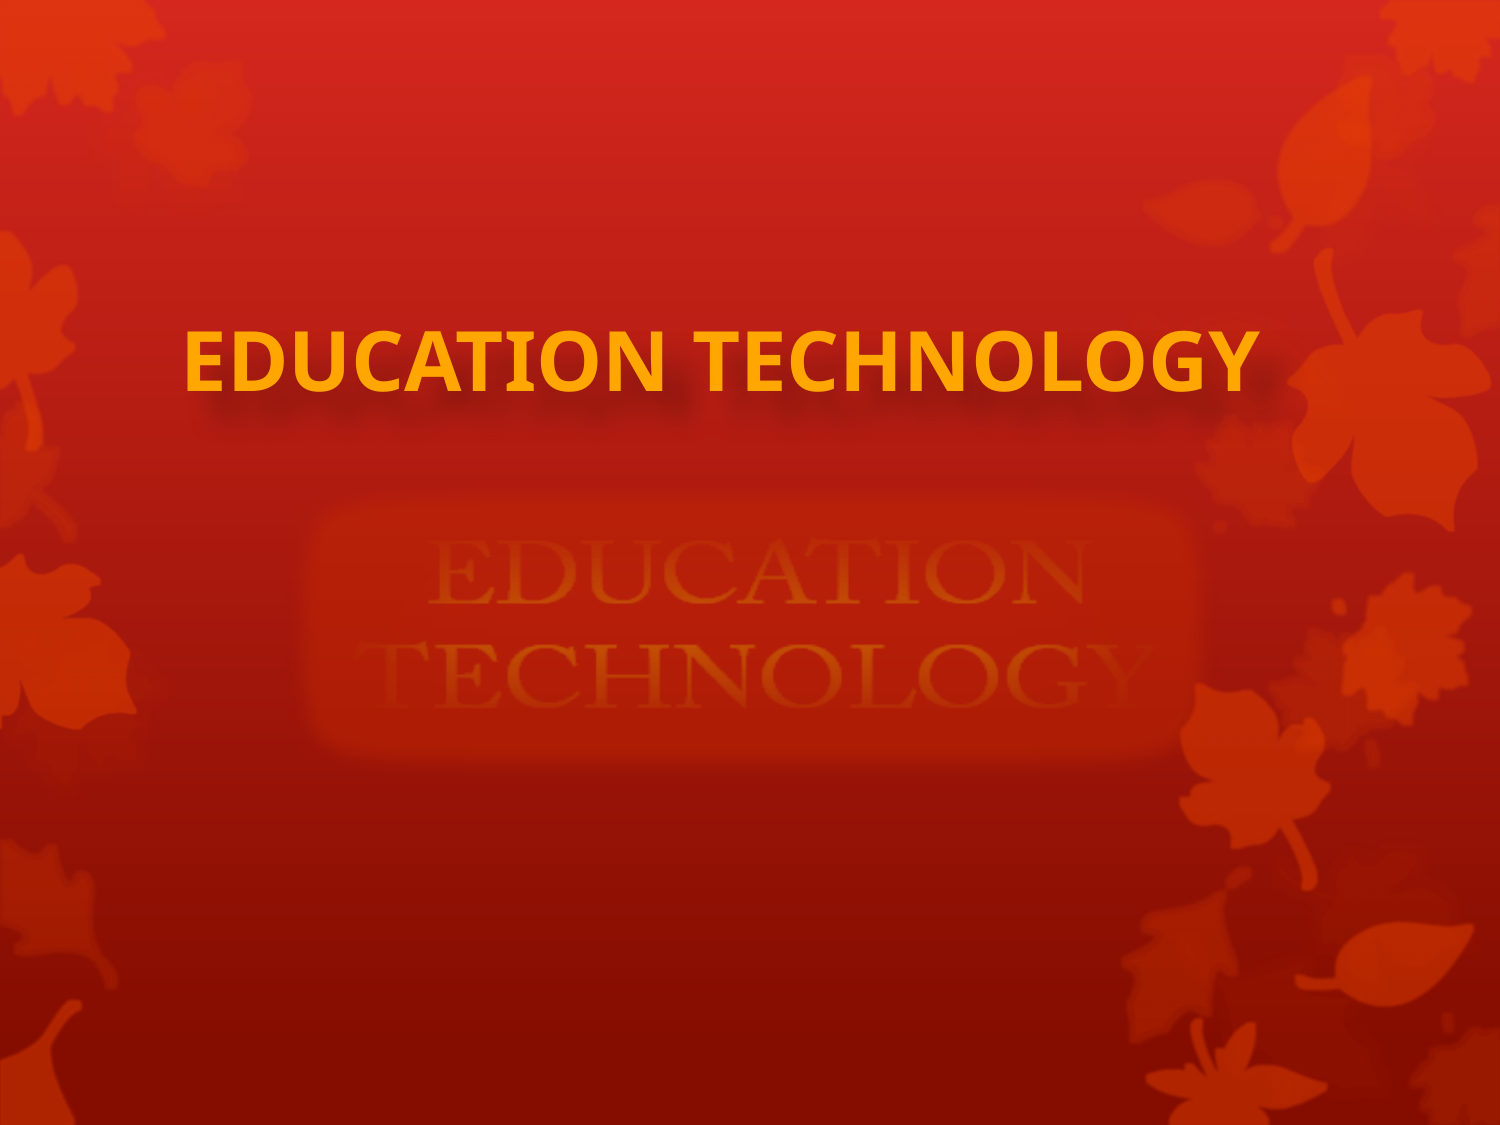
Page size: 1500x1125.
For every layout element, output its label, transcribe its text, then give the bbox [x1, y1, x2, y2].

picture [311, 511, 1189, 746]
title EDUCATION TECHNOLOGY [137, 174, 1305, 417]
